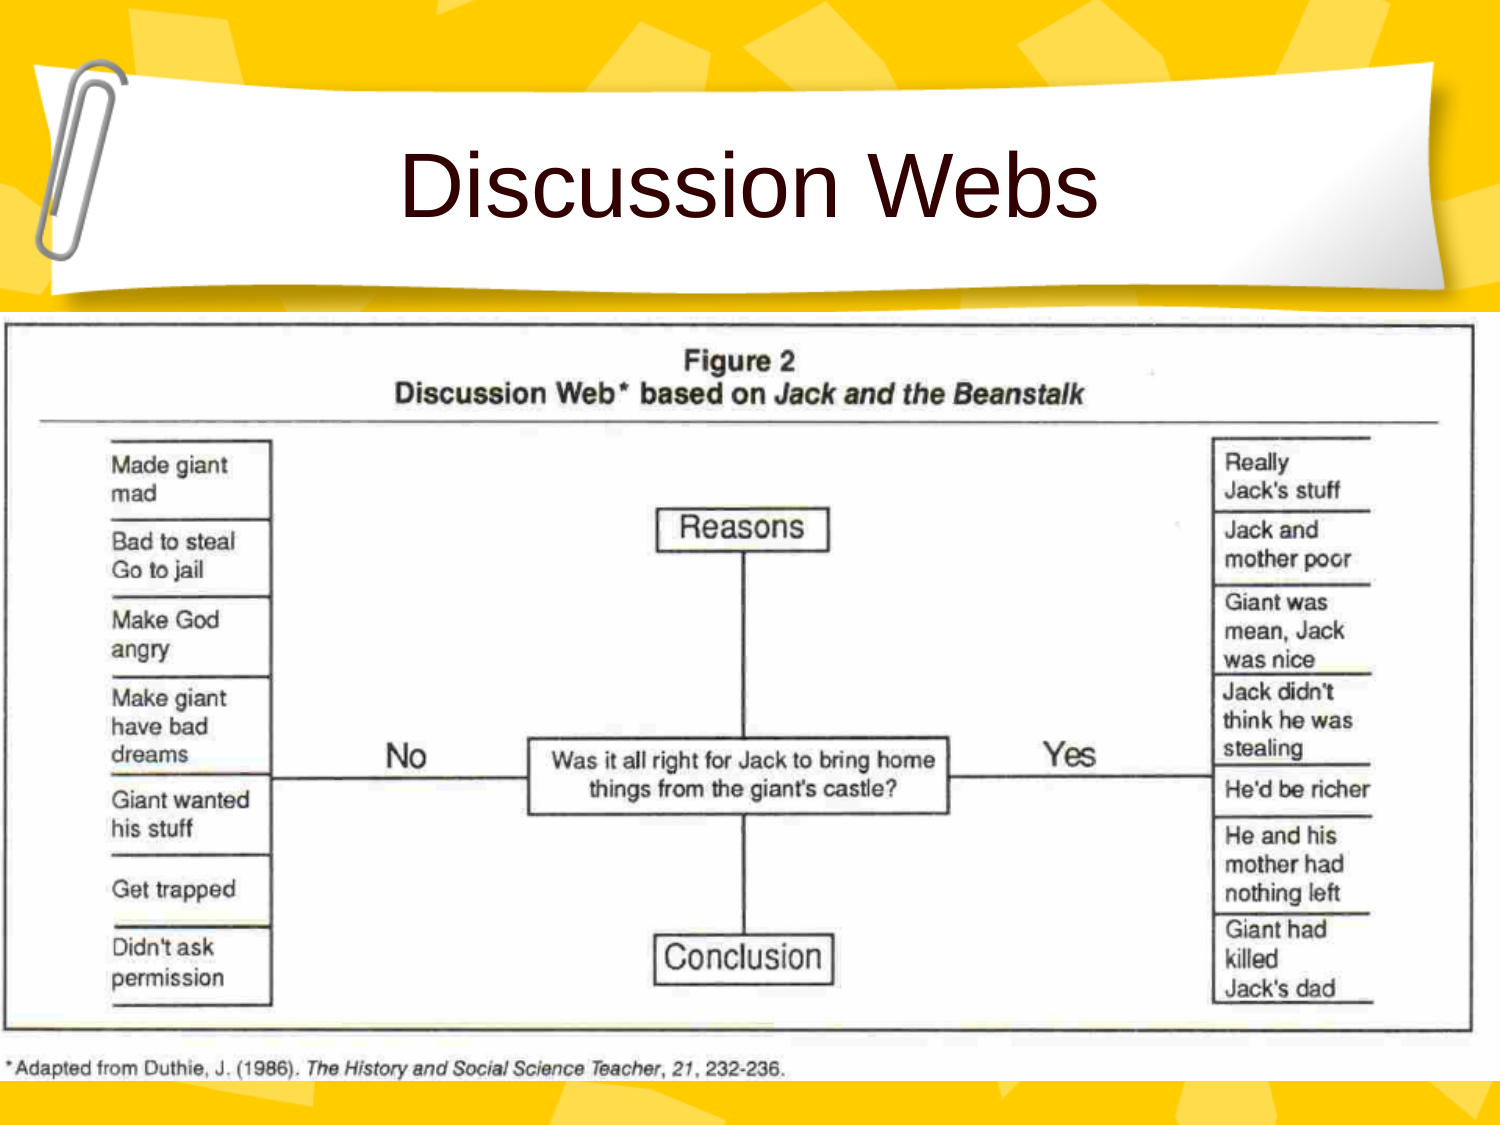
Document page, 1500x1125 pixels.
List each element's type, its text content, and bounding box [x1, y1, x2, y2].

picture [0, 0, 1500, 1125]
title Discussion Webs [112, 87, 1388, 276]
